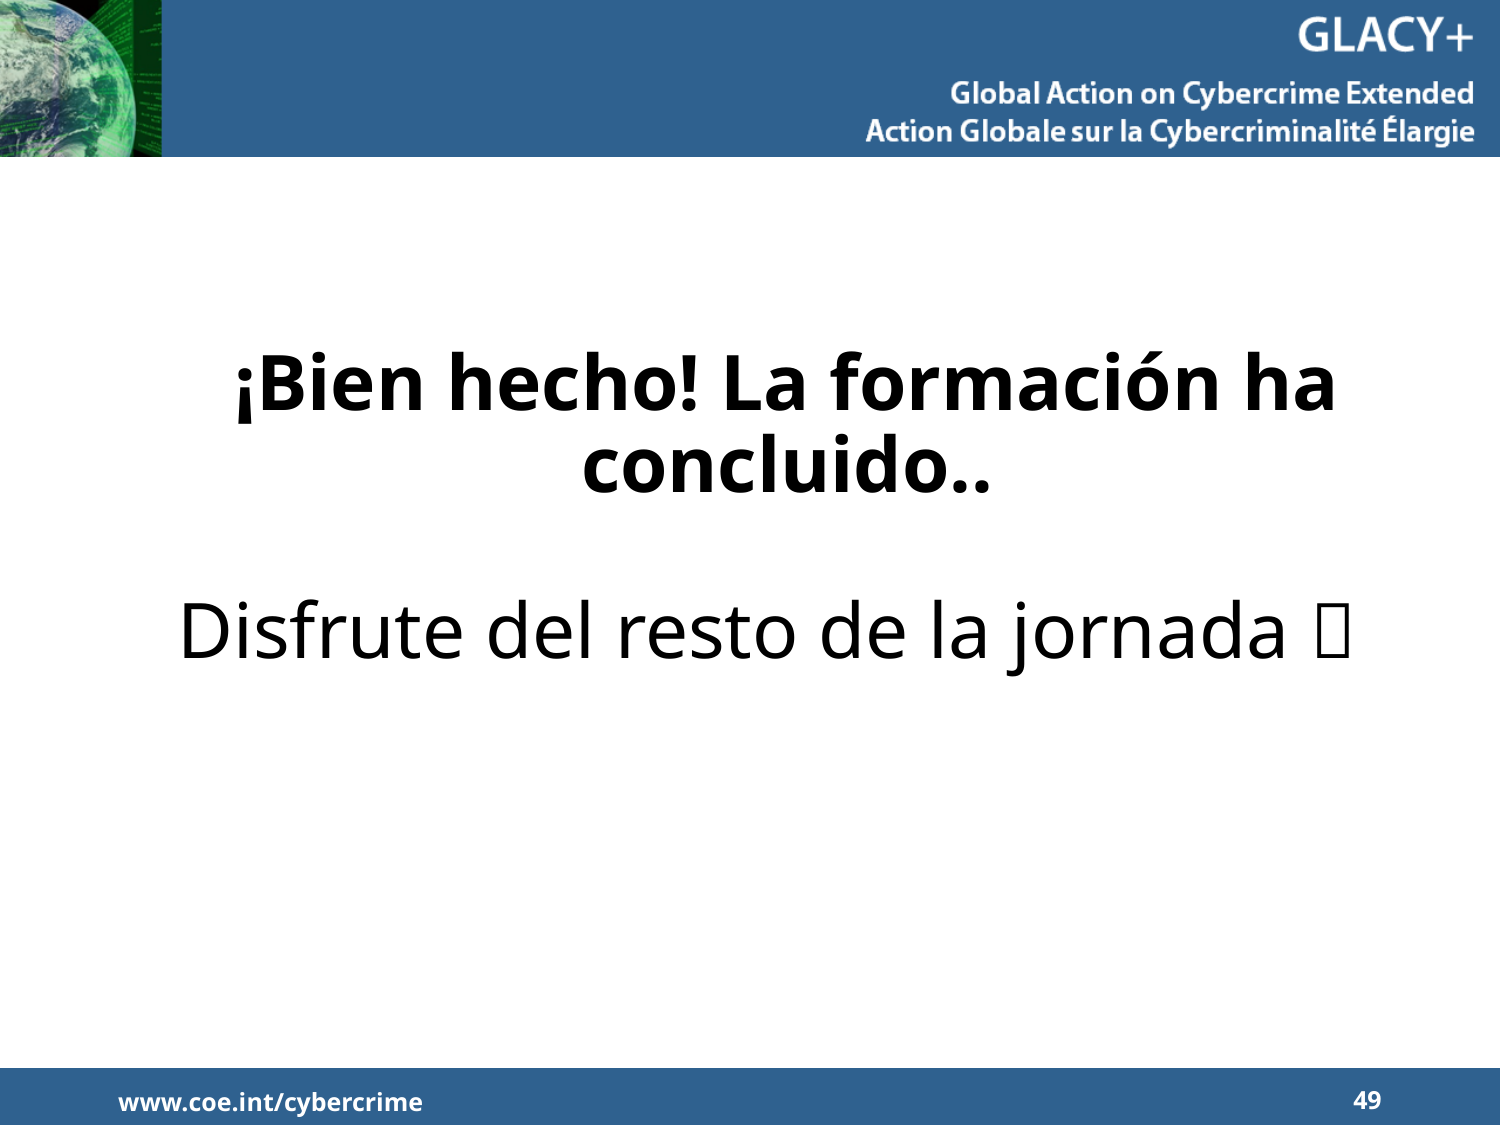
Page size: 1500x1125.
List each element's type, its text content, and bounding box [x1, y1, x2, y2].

slide_number www.coe.int/cybercrime [103, 1071, 491, 1125]
title ¡Bien hecho! La formación ha concluido.. Disfrute del resto de la jornada  [140, 307, 1434, 712]
picture [0, 0, 1500, 157]
slide_number 49 [1059, 1071, 1397, 1125]
